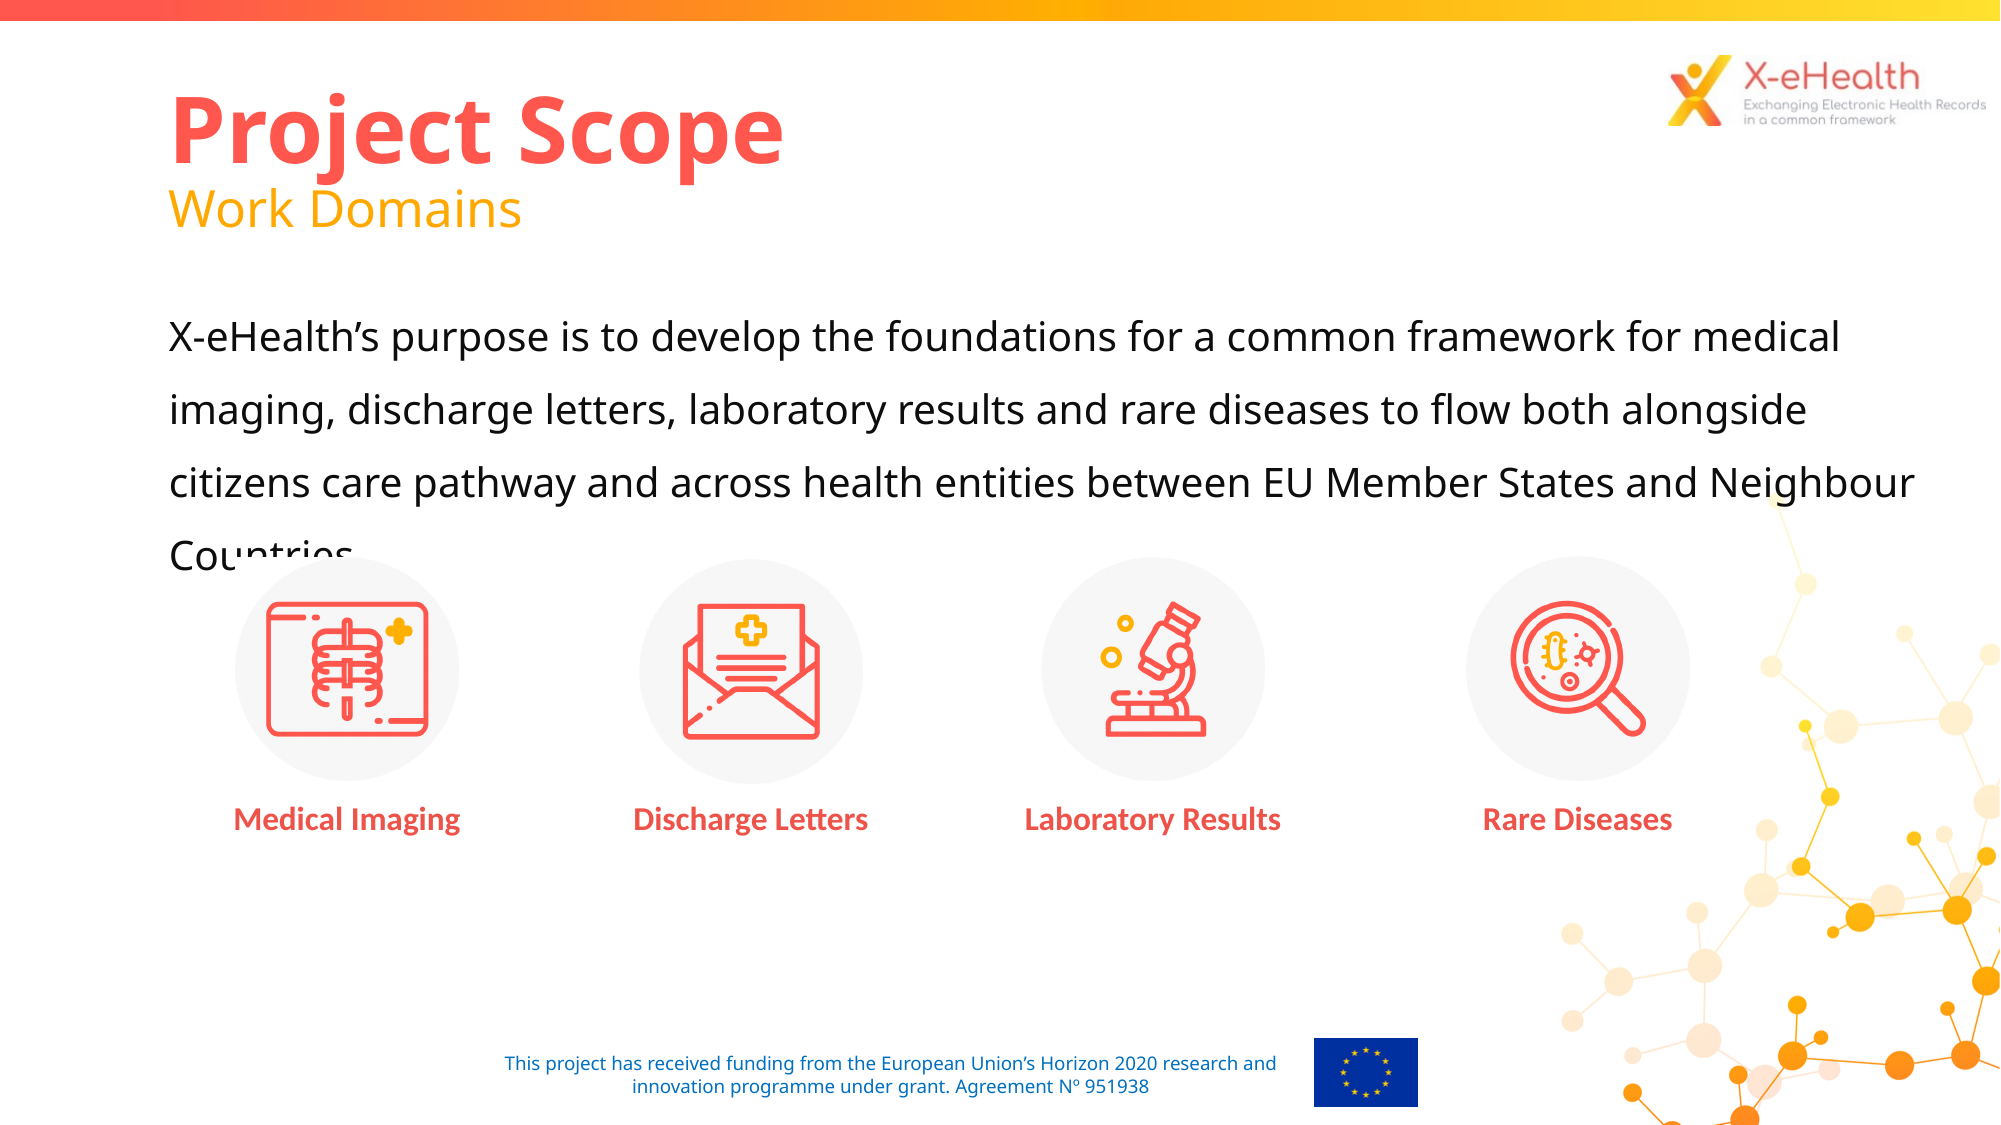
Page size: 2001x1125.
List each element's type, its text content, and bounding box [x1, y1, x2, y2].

text_box Discharge Letters [543, 789, 945, 845]
text_box Rare Diseases [1370, 789, 1786, 845]
text_box X-eHealth’s purpose is to develop the foundations for a common framework for medical imaging, discharge letters, laboratory results and rare diseases to flow both alongside citizens care pathway and across health entities between EU Member States and Neighbour Countries. [153, 279, 1969, 587]
text_box Work Domains [154, 190, 1267, 245]
picture [0, 21, 2000, 1125]
text_box Project Scope [153, 63, 1671, 190]
text_box Laboratory Results [945, 789, 1361, 845]
text_box Medical Imaging [175, 790, 519, 845]
